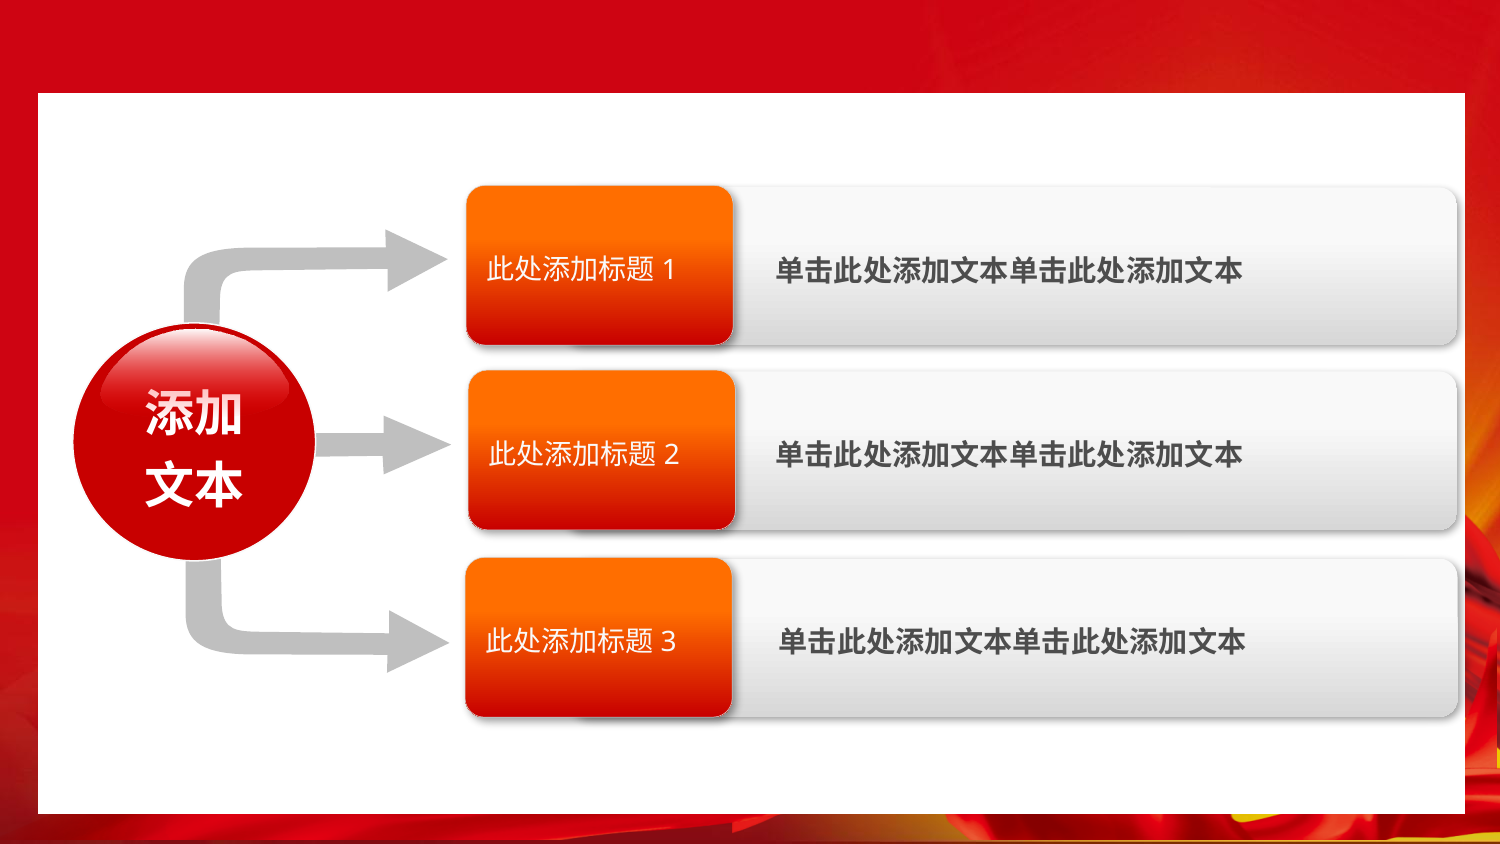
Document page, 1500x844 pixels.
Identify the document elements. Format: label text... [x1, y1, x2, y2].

text_box 此处添加标题2 [468, 370, 736, 530]
text_box 单击此处添加文本单击此处添加文本 [734, 371, 1458, 530]
text_box [316, 415, 452, 475]
picture [0, 0, 1500, 844]
title [0, 45, 1294, 208]
text_box 此处添加标题1 [466, 185, 734, 346]
text_box 单击此处添加文本单击此处添加文本 [729, 558, 1458, 717]
text_box [185, 561, 450, 673]
text_box [183, 229, 448, 322]
text_box 单击此处添加文本单击此处添加文本 [733, 187, 1458, 345]
text_box 此处添加标题3 [465, 557, 733, 718]
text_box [72, 322, 316, 561]
